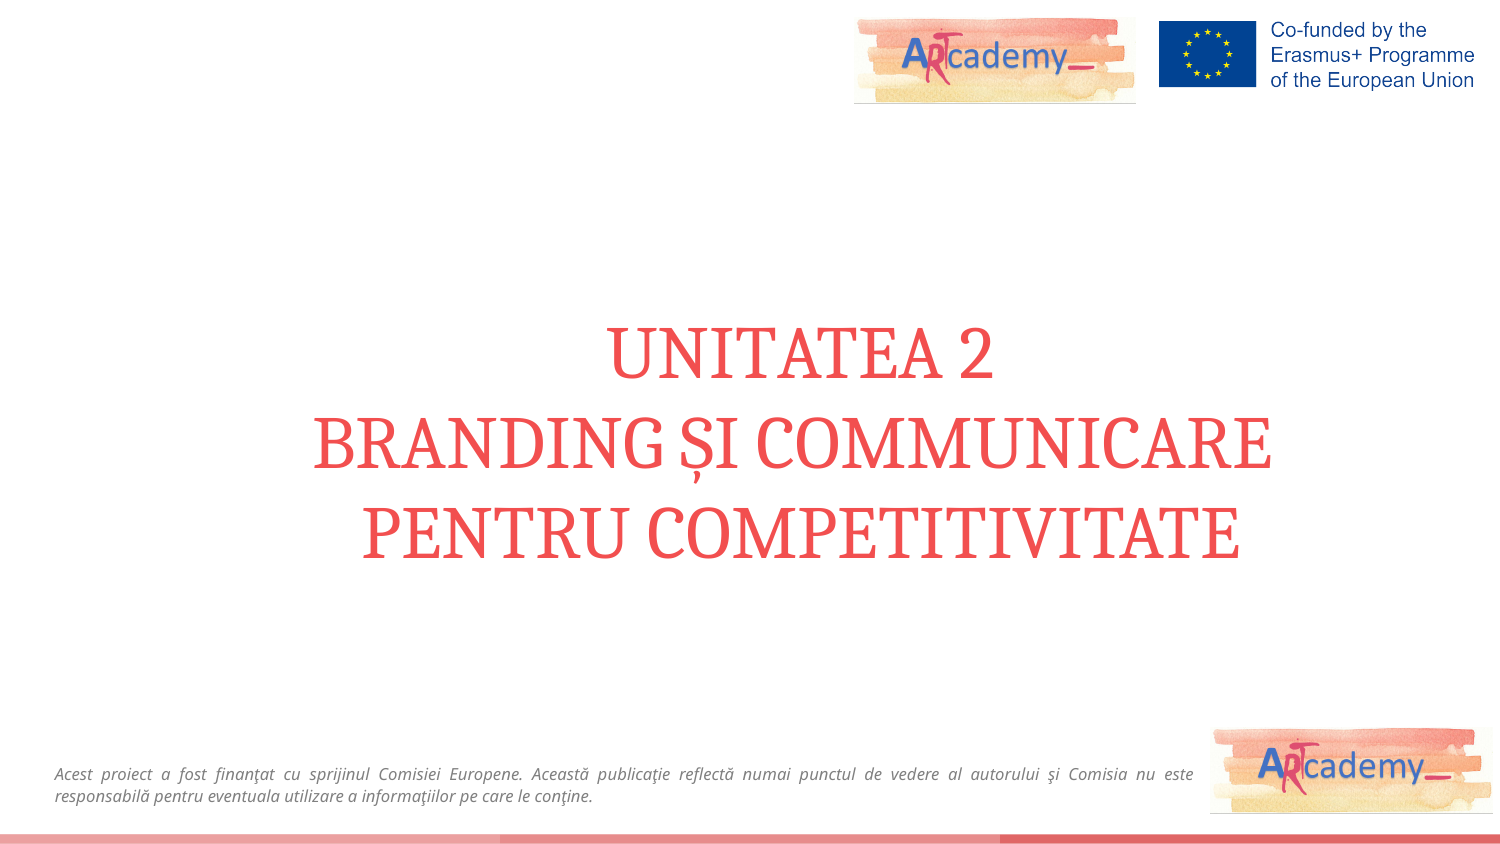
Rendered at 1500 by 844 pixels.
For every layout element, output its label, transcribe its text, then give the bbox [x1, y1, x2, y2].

picture [1210, 709, 1493, 844]
picture [1158, 21, 1474, 91]
picture [854, 0, 1137, 134]
text_box Acest proiect a fost finanţat cu sprijinul Comisiei Europene. Această publicaţie reflectă numai punctul de vedere al autorului şi Comisia nu este responsabilă pentru eventuala utilizare a informaţiilor pe care le conţine. [39, 754, 1205, 808]
title UNITATEA 2 BRANDING ŞI COMMUNICARE PENTRU COMPETITIVITATE [181, 210, 1421, 589]
